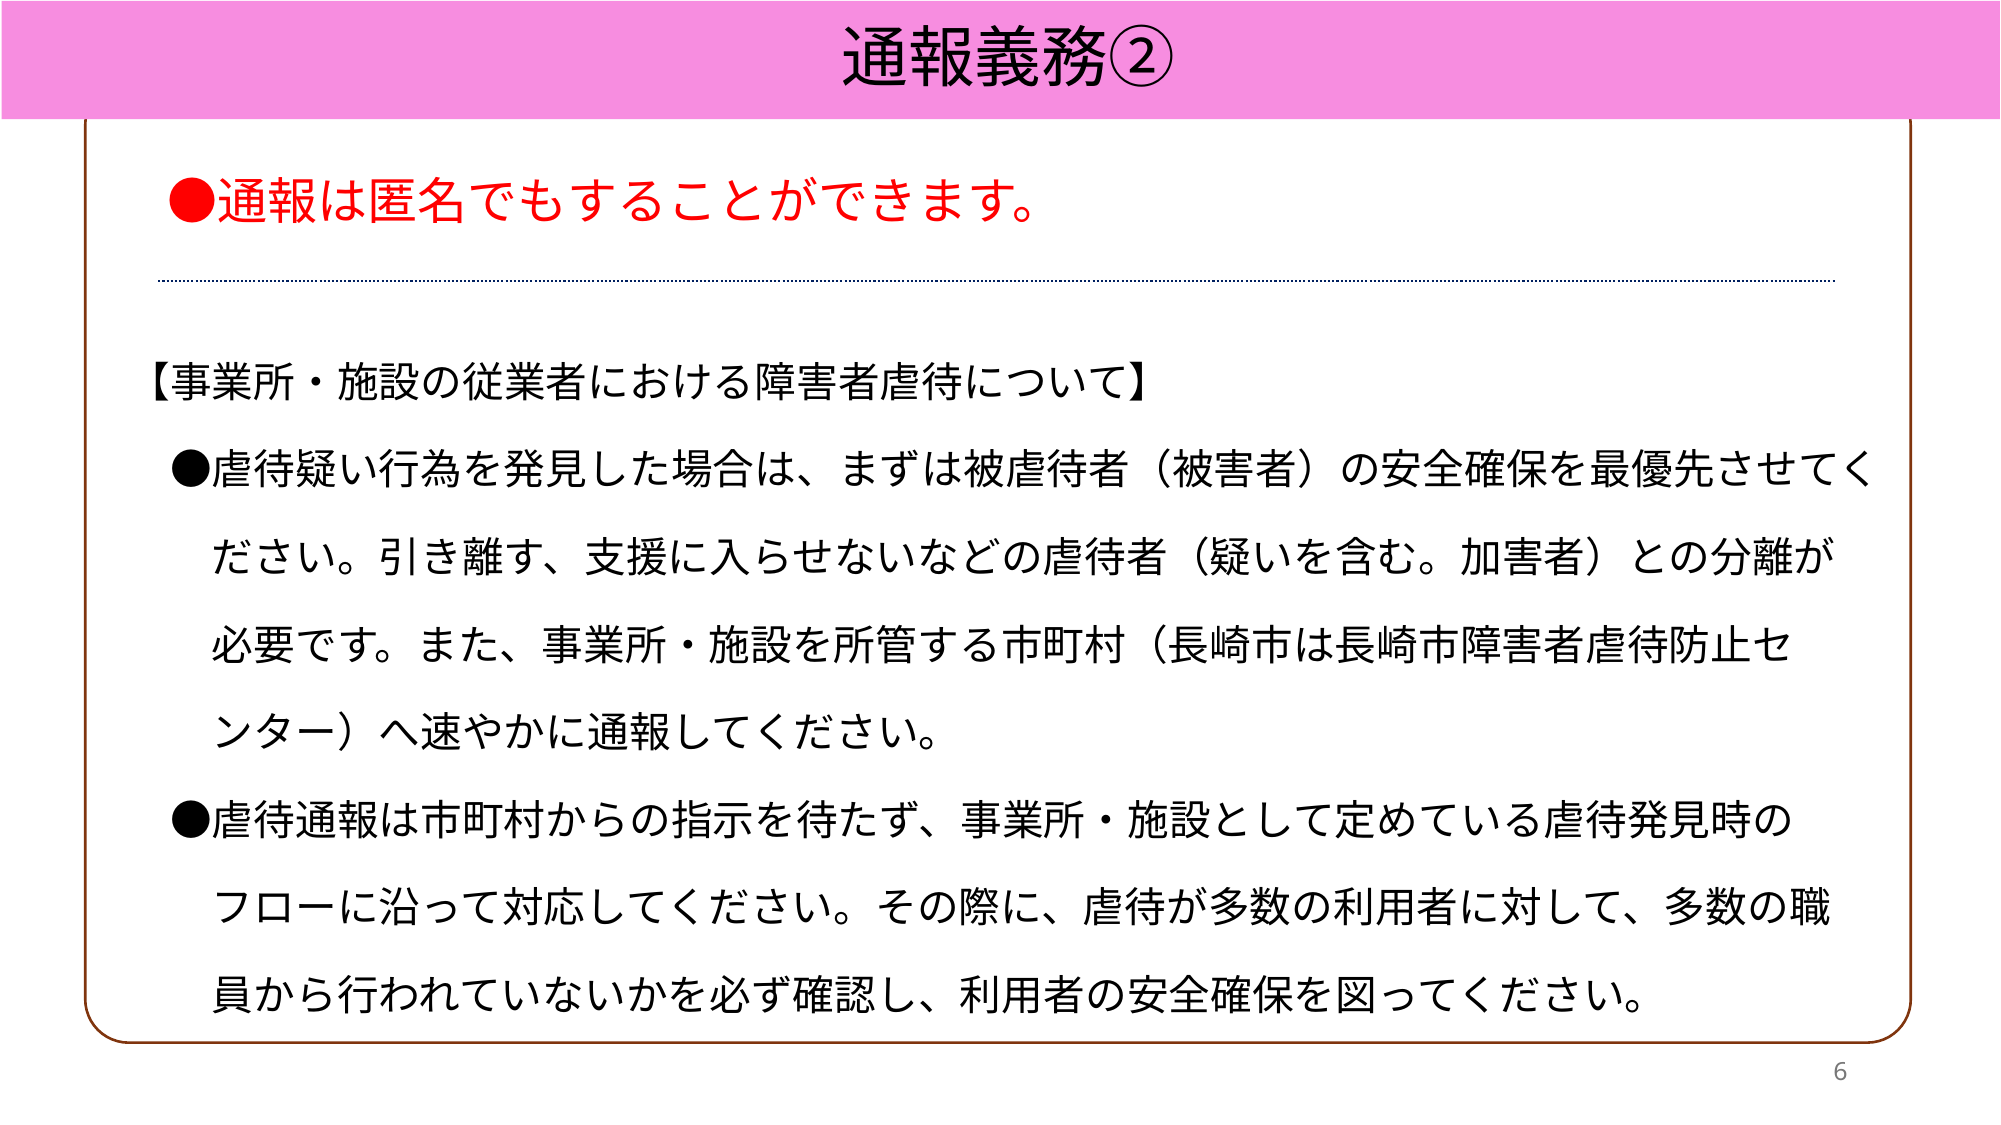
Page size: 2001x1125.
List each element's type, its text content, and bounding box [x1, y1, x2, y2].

text_box [95, 1030, 1901, 1045]
text_box ●通報は匿名でもすることができます。 【事業所・施設の従業者における障害者虐待について】 ●虐待疑い行為を発見した場合は、まずは被虐待者（被害者）の安全確保を最優先させてく ださい。引き離す、支援に入らせないなどの虐待者（疑いを含む。加害者）との分離が 必要です。また、事業所・施設を所管する市町村（長崎市は長崎市障害者虐待防止セ ンター）へ速やかに通報してください。 ●虐待通報は市町村からの指示を待たず、事業所・施設として定めている虐待発見時の フローに沿って対応してください。その際に、虐待が多数の利用者に対して、多数の職 員から行われていないかを必ず確認し、利用者の安全確保を図ってください。 [89, 132, 1944, 1030]
text_box [83, 120, 1913, 1021]
text_box 通報義務② [1, 0, 2000, 120]
slide_number 6 [1412, 1042, 1863, 1103]
